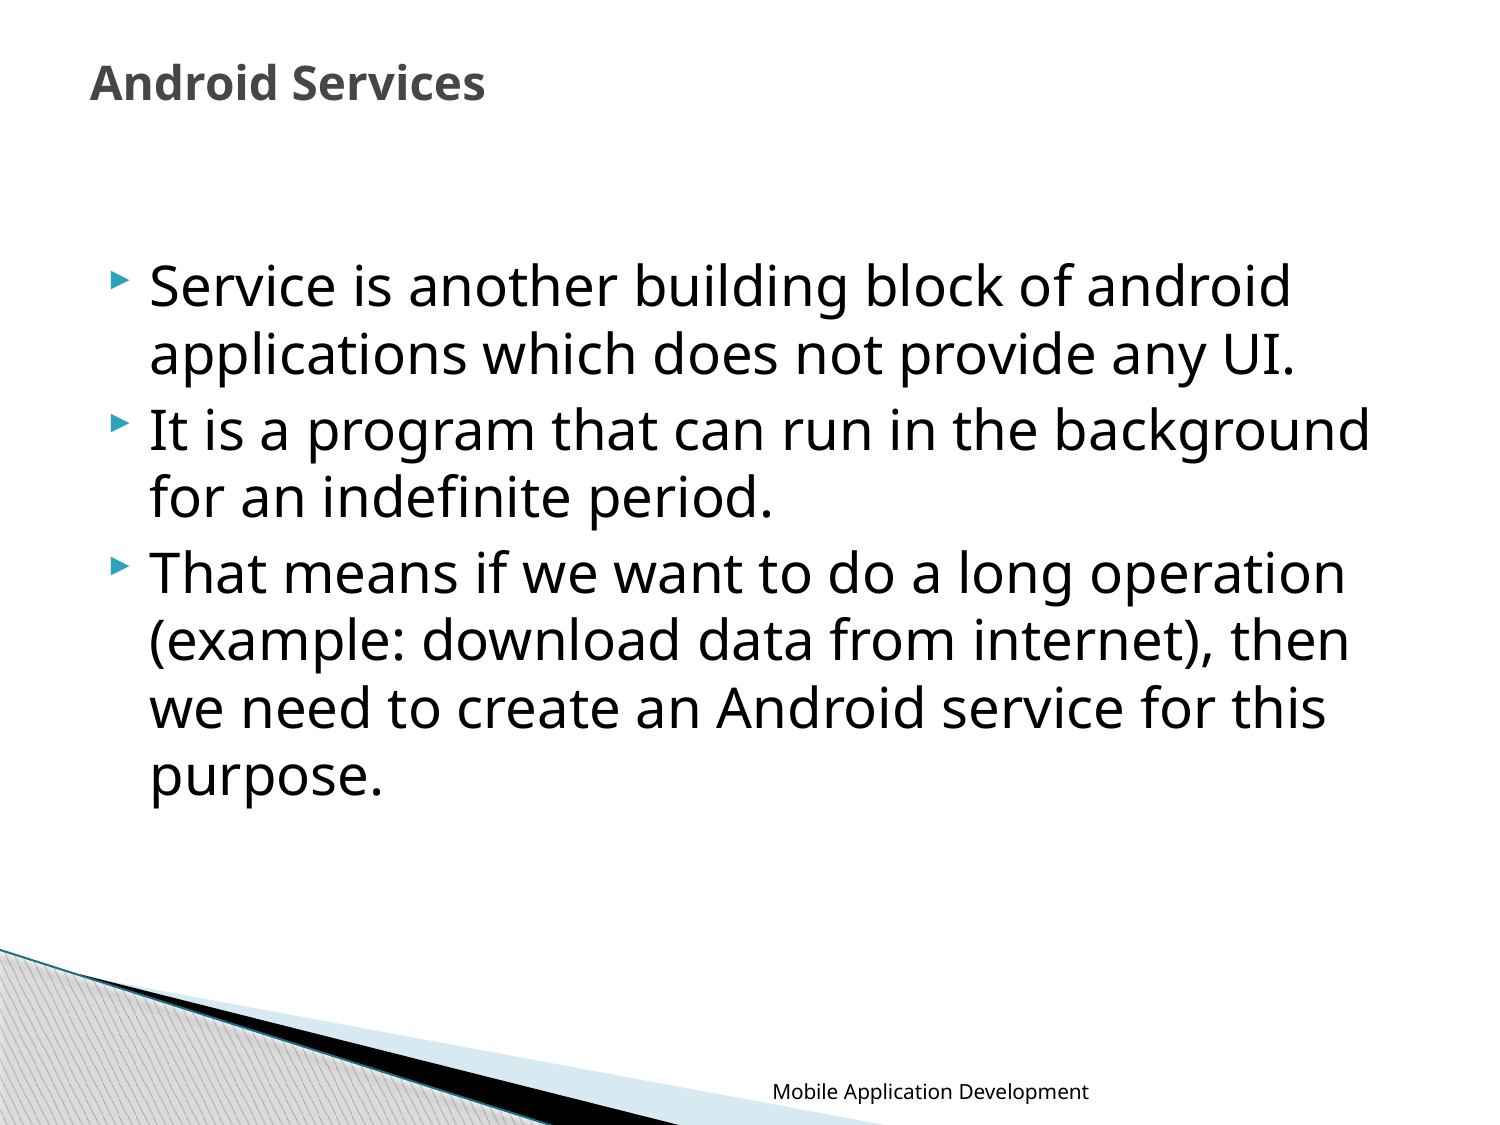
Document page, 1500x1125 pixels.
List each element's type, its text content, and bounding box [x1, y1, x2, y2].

title Android Services [75, 45, 1425, 233]
list Service is another building block of android applications which does not provide any UI. It is a program that can run in the background for an indefinite period. That means if we want to do a long operation (example: download data from internet), then we need to create an Android service for this purpose. [75, 243, 1425, 986]
footer Mobile Application Development [718, 1051, 1105, 1112]
